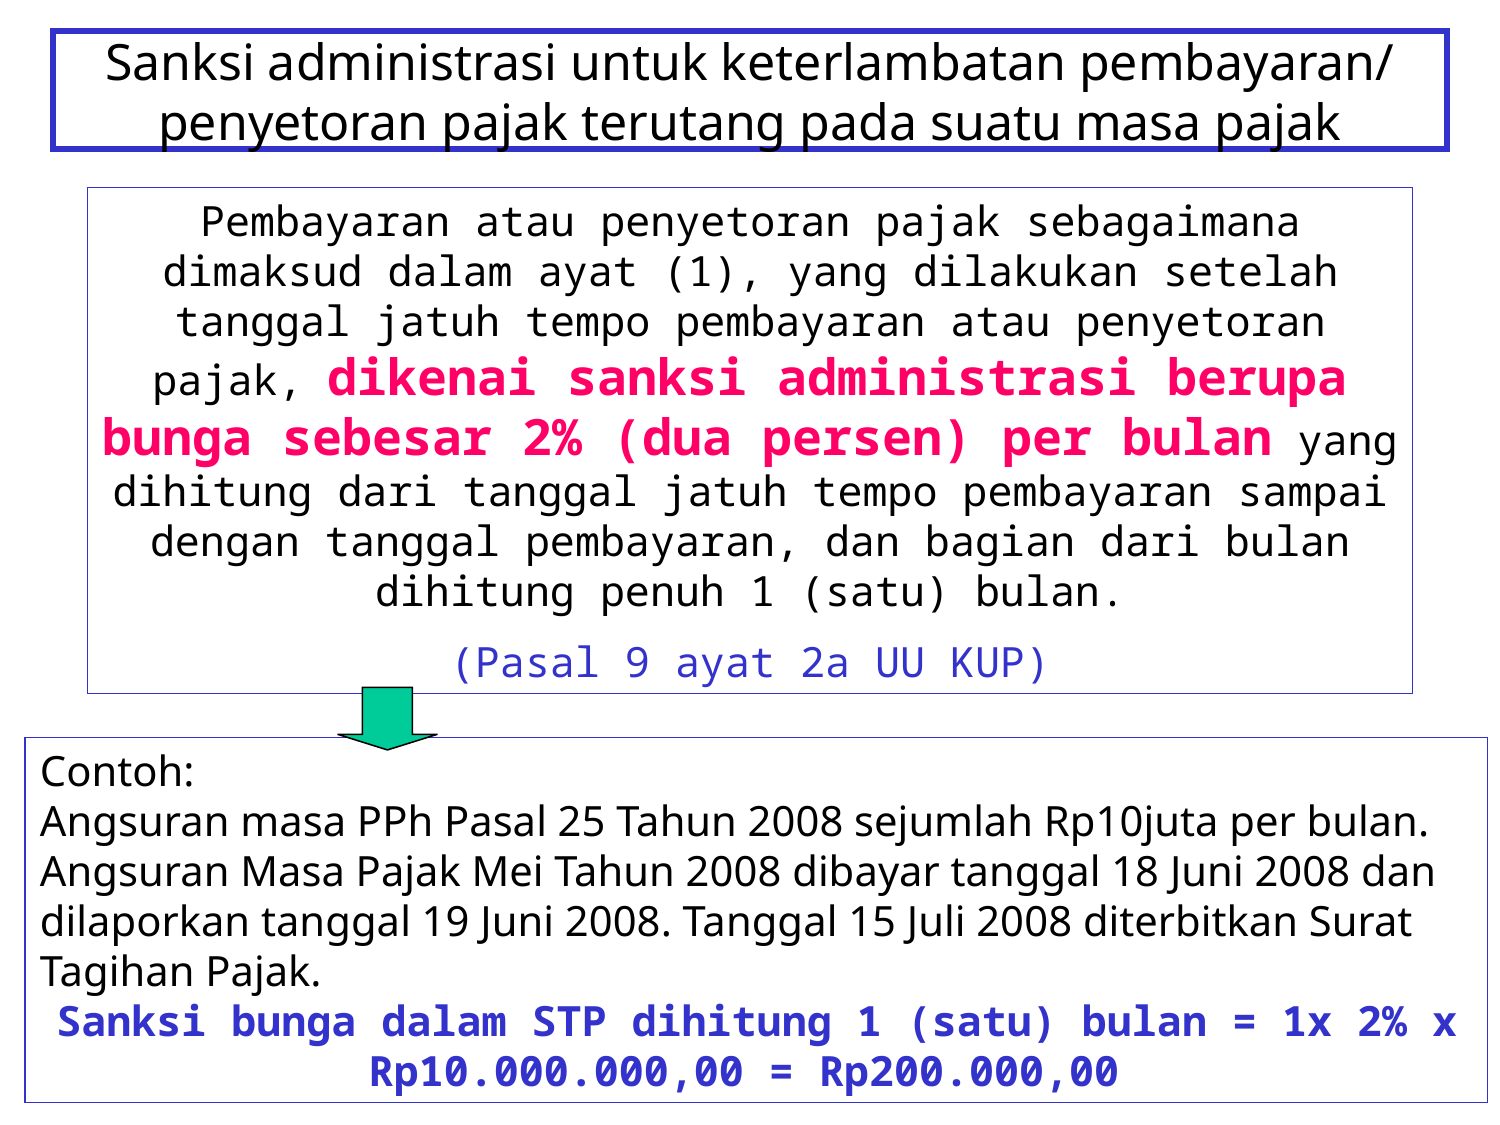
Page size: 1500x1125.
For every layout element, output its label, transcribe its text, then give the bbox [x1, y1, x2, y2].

text_box Pembayaran atau penyetoran pajak sebagaimana dimaksud dalam ayat (1), yang dilakukan setelah tanggal jatuh tempo pembayaran atau penyetoran pajak, dikenai sanksi administrasi berupa bunga sebesar 2% (dua persen) per bulan yang dihitung dari tanggal jatuh tempo pembayaran sampai dengan tanggal pembayaran, dan bagian dari bulan dihitung penuh 1 (satu) bulan. (Pasal 9 ayat 2a UU KUP) [87, 187, 1413, 694]
text_box [337, 687, 438, 750]
text_box Contoh: Angsuran masa PPh Pasal 25 Tahun 2008 sejumlah Rp10juta per bulan. Angsuran Masa Pajak Mei Tahun 2008 dibayar tanggal 18 Juni 2008 dan dilaporkan tanggal 19 Juni 2008. Tanggal 15 Juli 2008 diterbitkan Surat Tagihan Pajak. Sanksi bunga dalam STP dihitung 1 (satu) bulan = 1x 2% x Rp10.000.000,00 = Rp200.000,00 [24, 737, 1488, 1103]
title Sanksi administrasi untuk keterlambatan pembayaran/ penyetoran pajak terutang pada suatu masa pajak [52, 30, 1448, 150]
